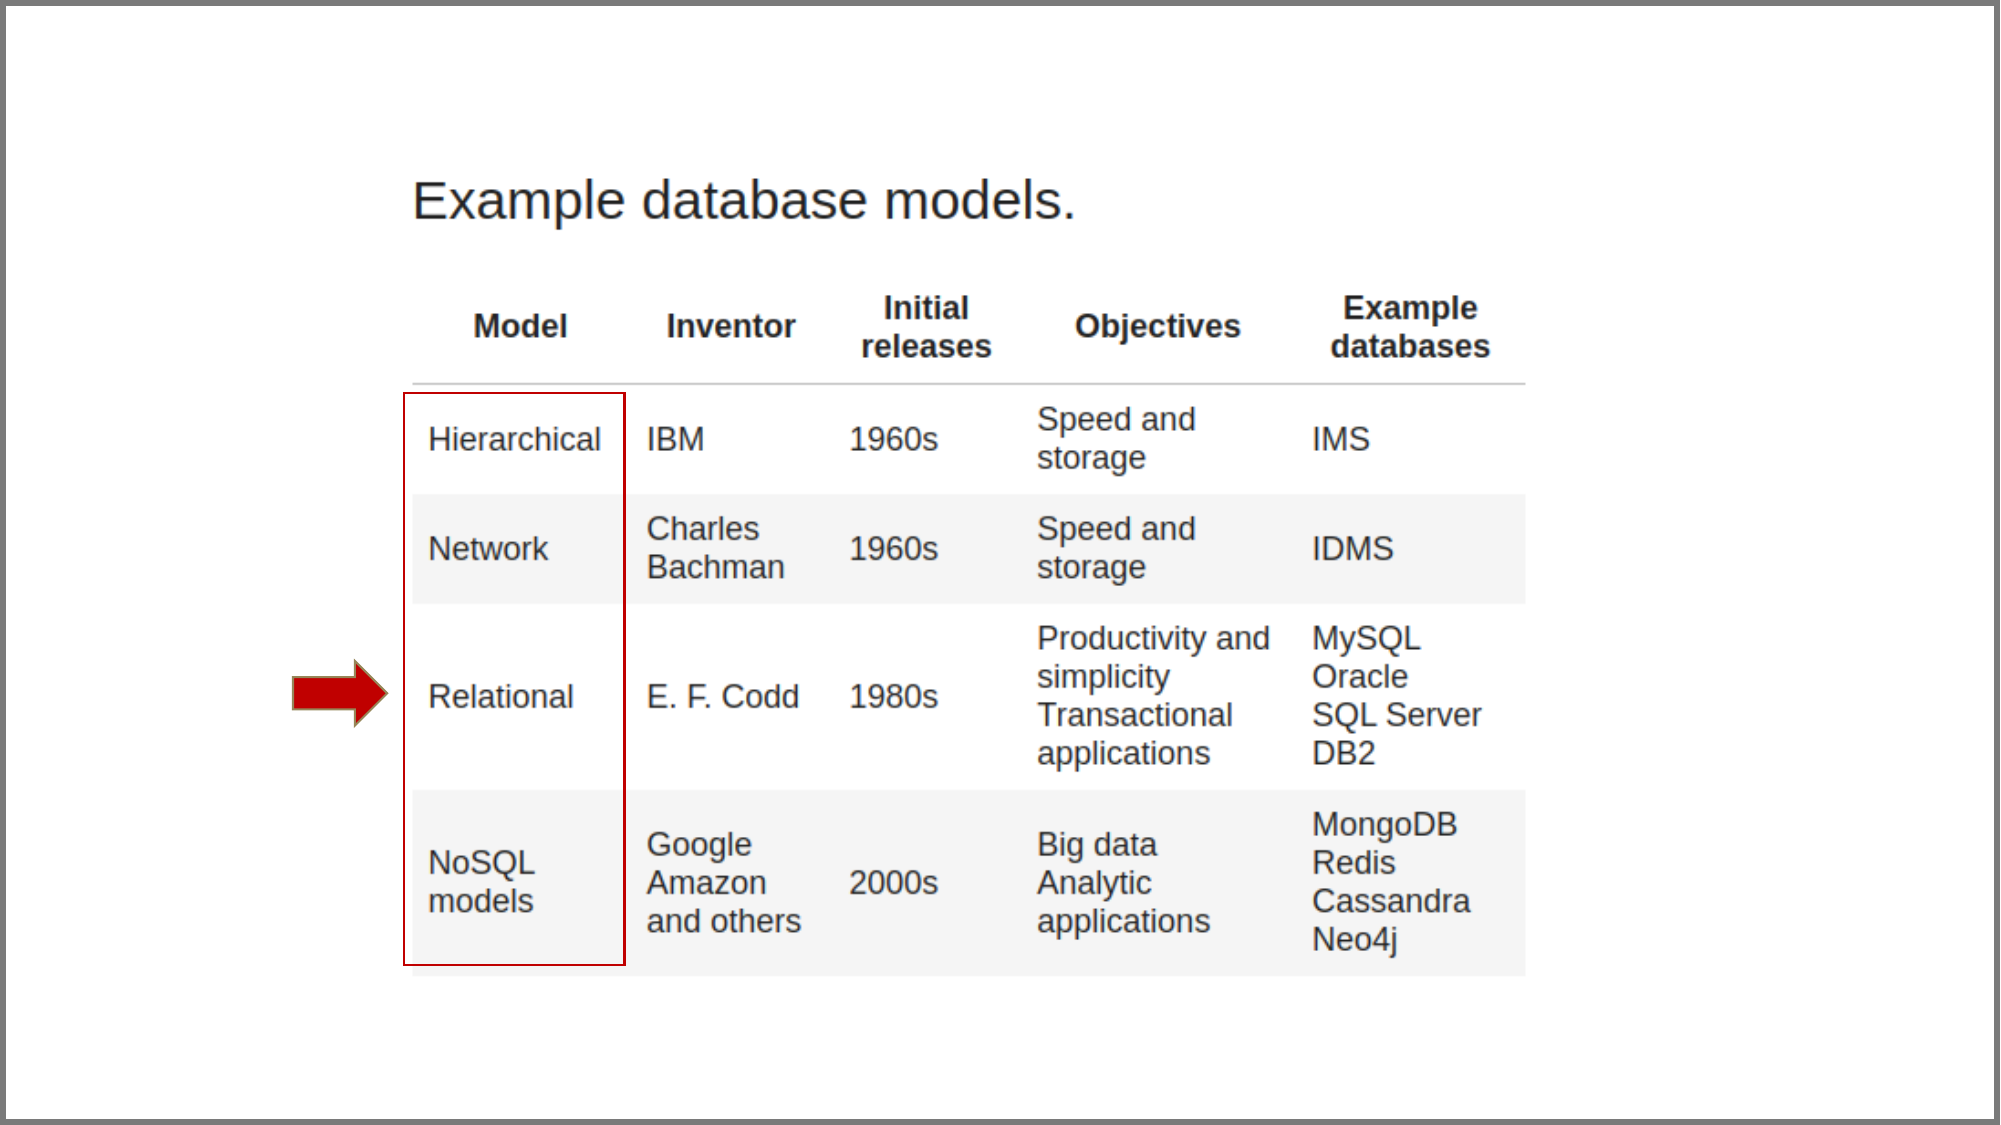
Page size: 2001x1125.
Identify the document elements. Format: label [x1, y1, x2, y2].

text_box [0, 0, 2000, 1125]
picture [305, 108, 1606, 1017]
text_box [291, 676, 305, 711]
